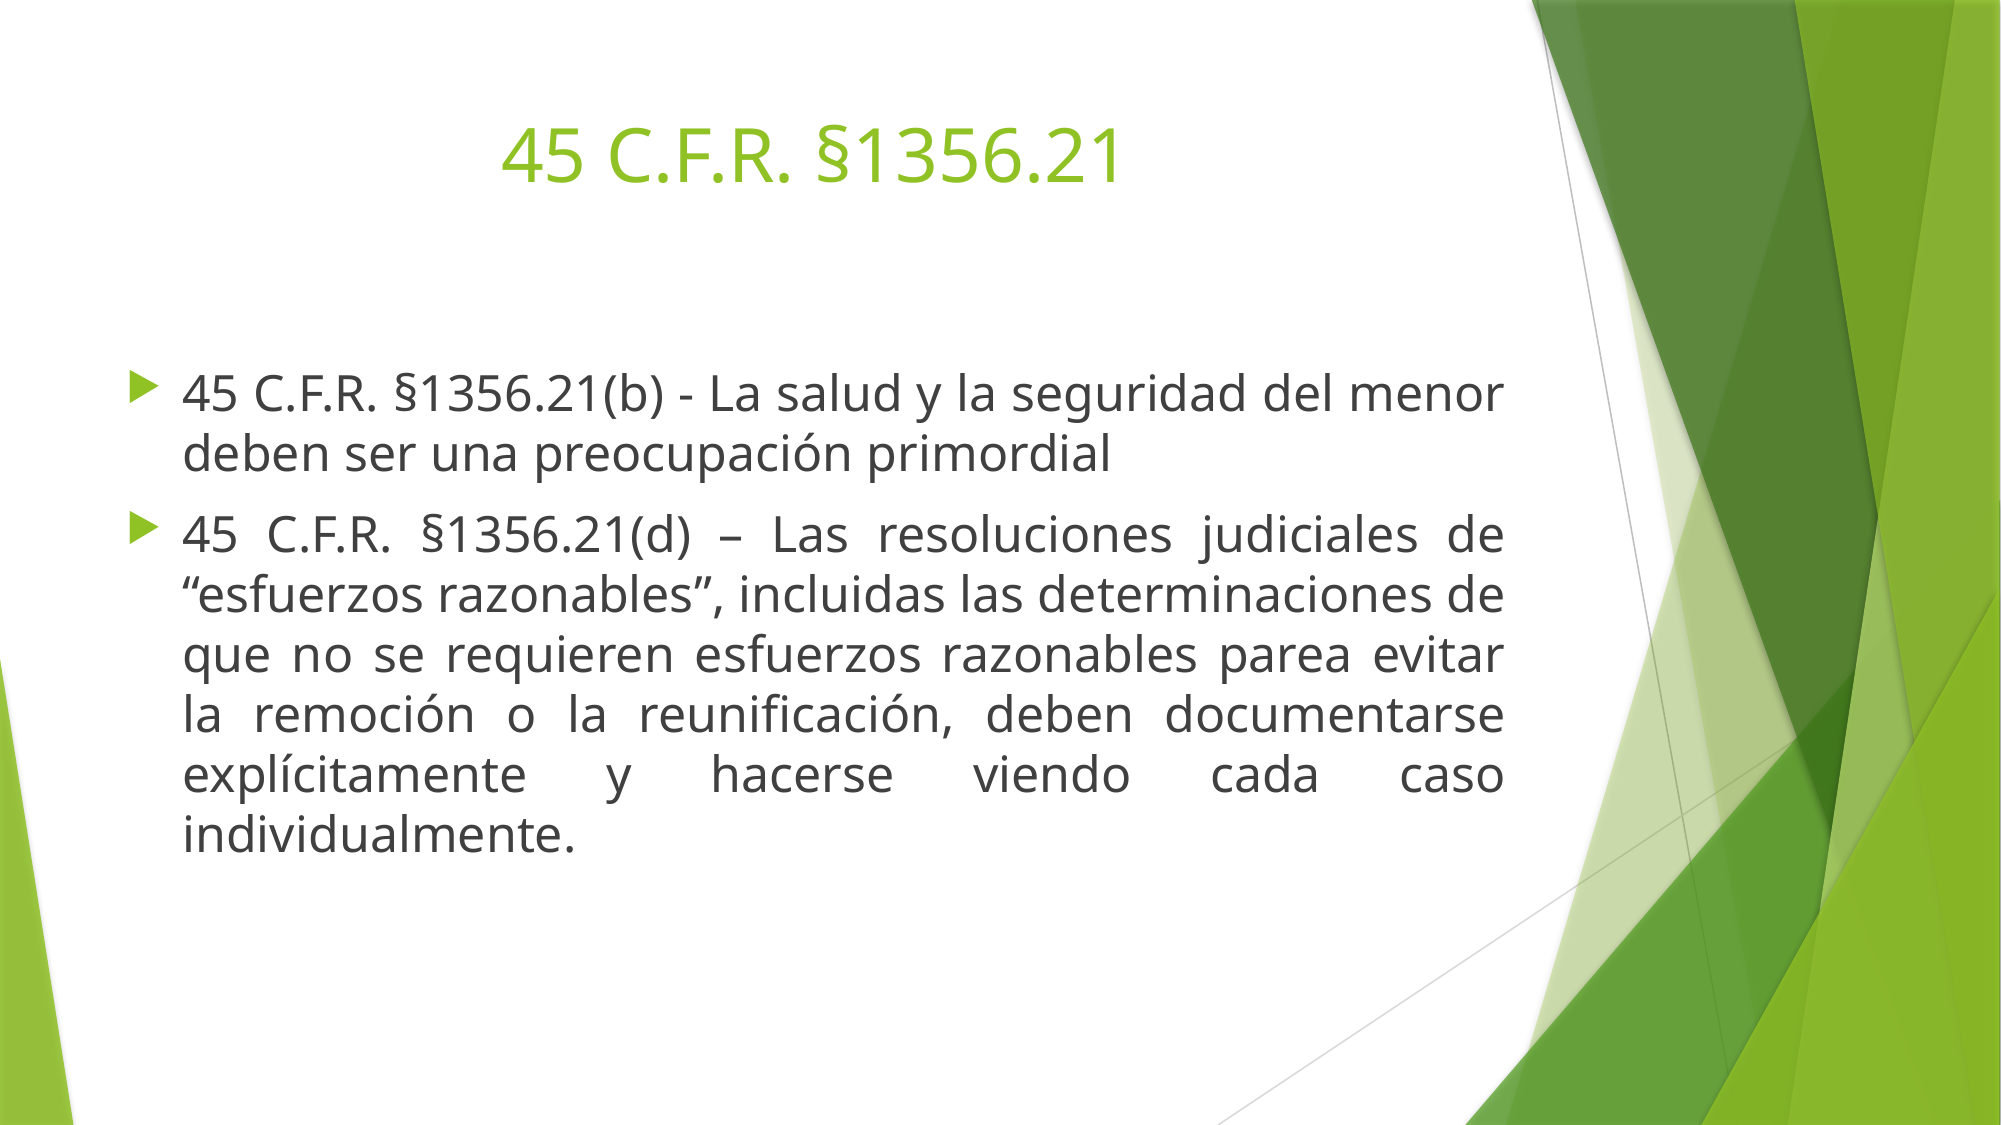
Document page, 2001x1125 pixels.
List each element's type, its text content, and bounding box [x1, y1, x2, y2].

list 45 C.F.R. §1356.21(b) - La salud y la seguridad del menor deben ser una preocupación primordial 45 C.F.R. §1356.21(d) – Las resoluciones judiciales de “esfuerzos razonables”, incluidas las determinaciones de que no se requieren esfuerzos razonables parea evitar la remoción o la reunificación, deben documentarse explícitamente y hacerse viendo cada caso individualmente. [111, 354, 1522, 992]
title 45 C.F.R. §1356.21 [111, 99, 1522, 317]
